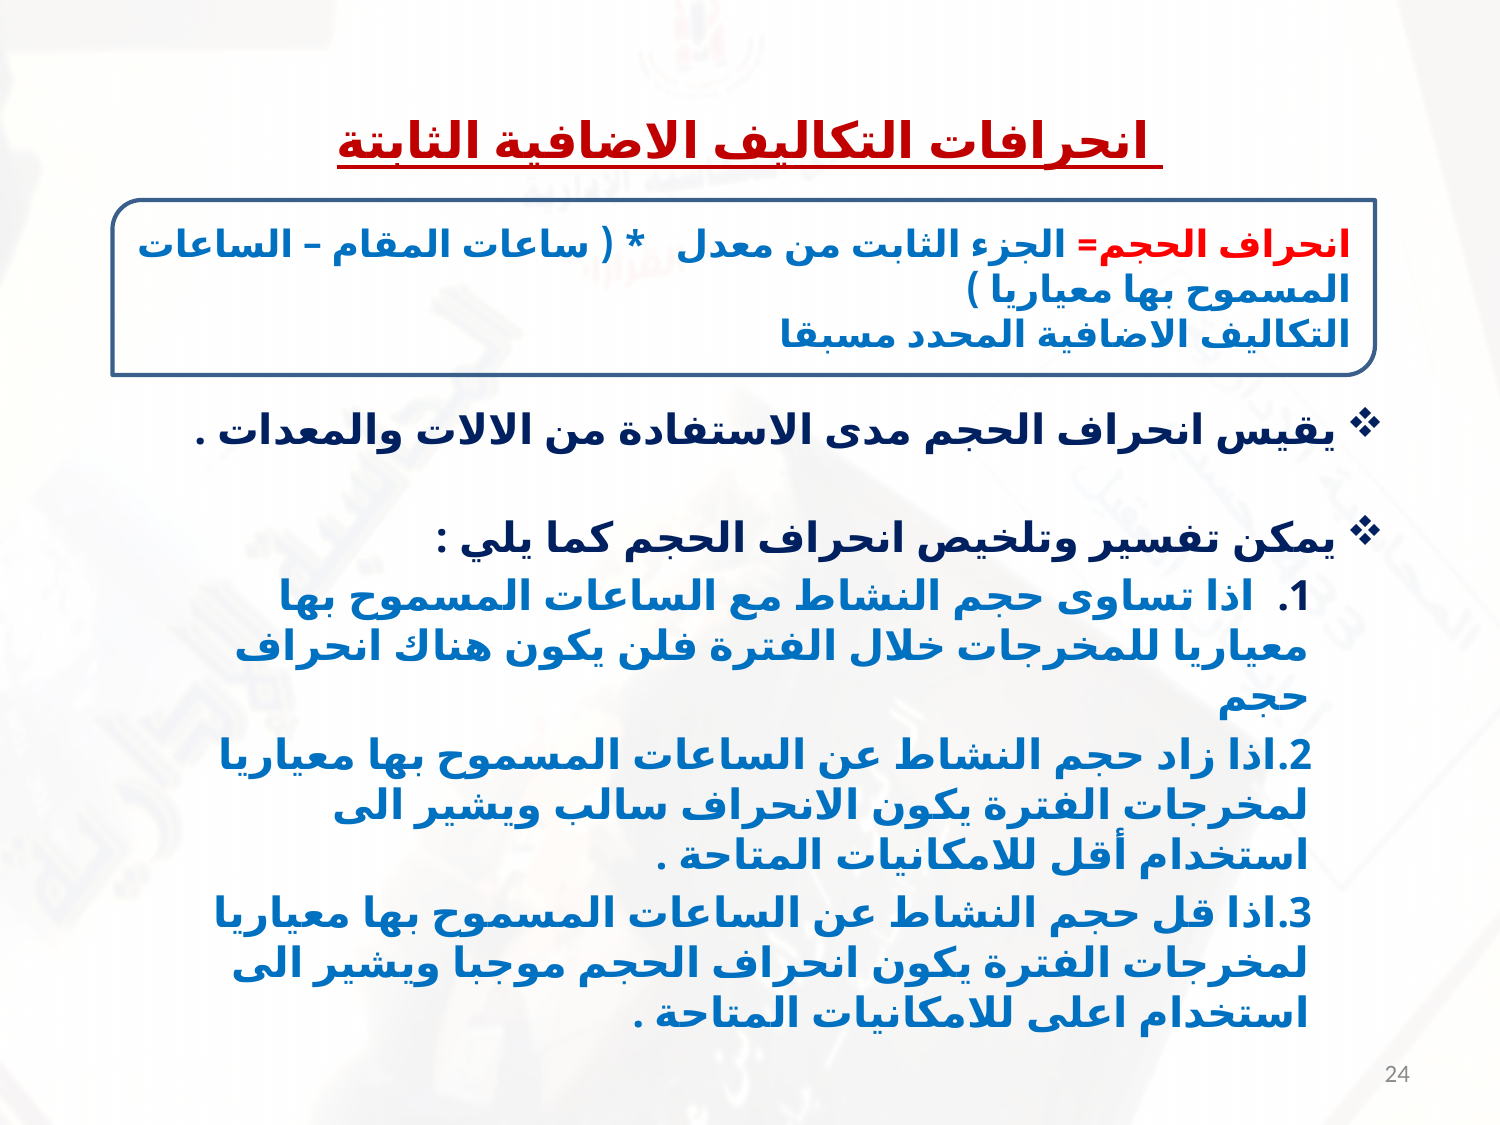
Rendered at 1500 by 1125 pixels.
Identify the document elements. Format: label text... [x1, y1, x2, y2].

text_box انحراف الحجم= الجزء الثابت من معدل * ( ساعات المقام – الساعات المسموح بها معياريا ) التكاليف الاضافية المحدد مسبقا [110, 197, 1378, 378]
title انحرافات التكاليف الاضافية الثابتة [75, 45, 1425, 233]
list يقيس انحراف الحجم مدى الاستفادة من الالات والمعدات . يمكن تفسير وتلخيص انحراف الحجم كما يلي : اذا تساوى حجم النشاط مع الساعات المسموح بها معياريا للمخرجات خلال الفترة فلن يكون هناك انحراف حجم اذا زاد حجم النشاط عن الساعات المسموح بها معياريا لمخرجات الفترة يكون الانحراف سالب ويشير الى استخدام أقل للامكانيات المتاحة . اذا قل حجم النشاط عن الساعات المسموح بها معياريا لمخرجات الفترة يكون انحراف الحجم موجبا ويشير الى استخدام اعلى للامكانيات المتاحة . [137, 224, 1475, 1018]
slide_number 24 [1074, 1042, 1425, 1103]
